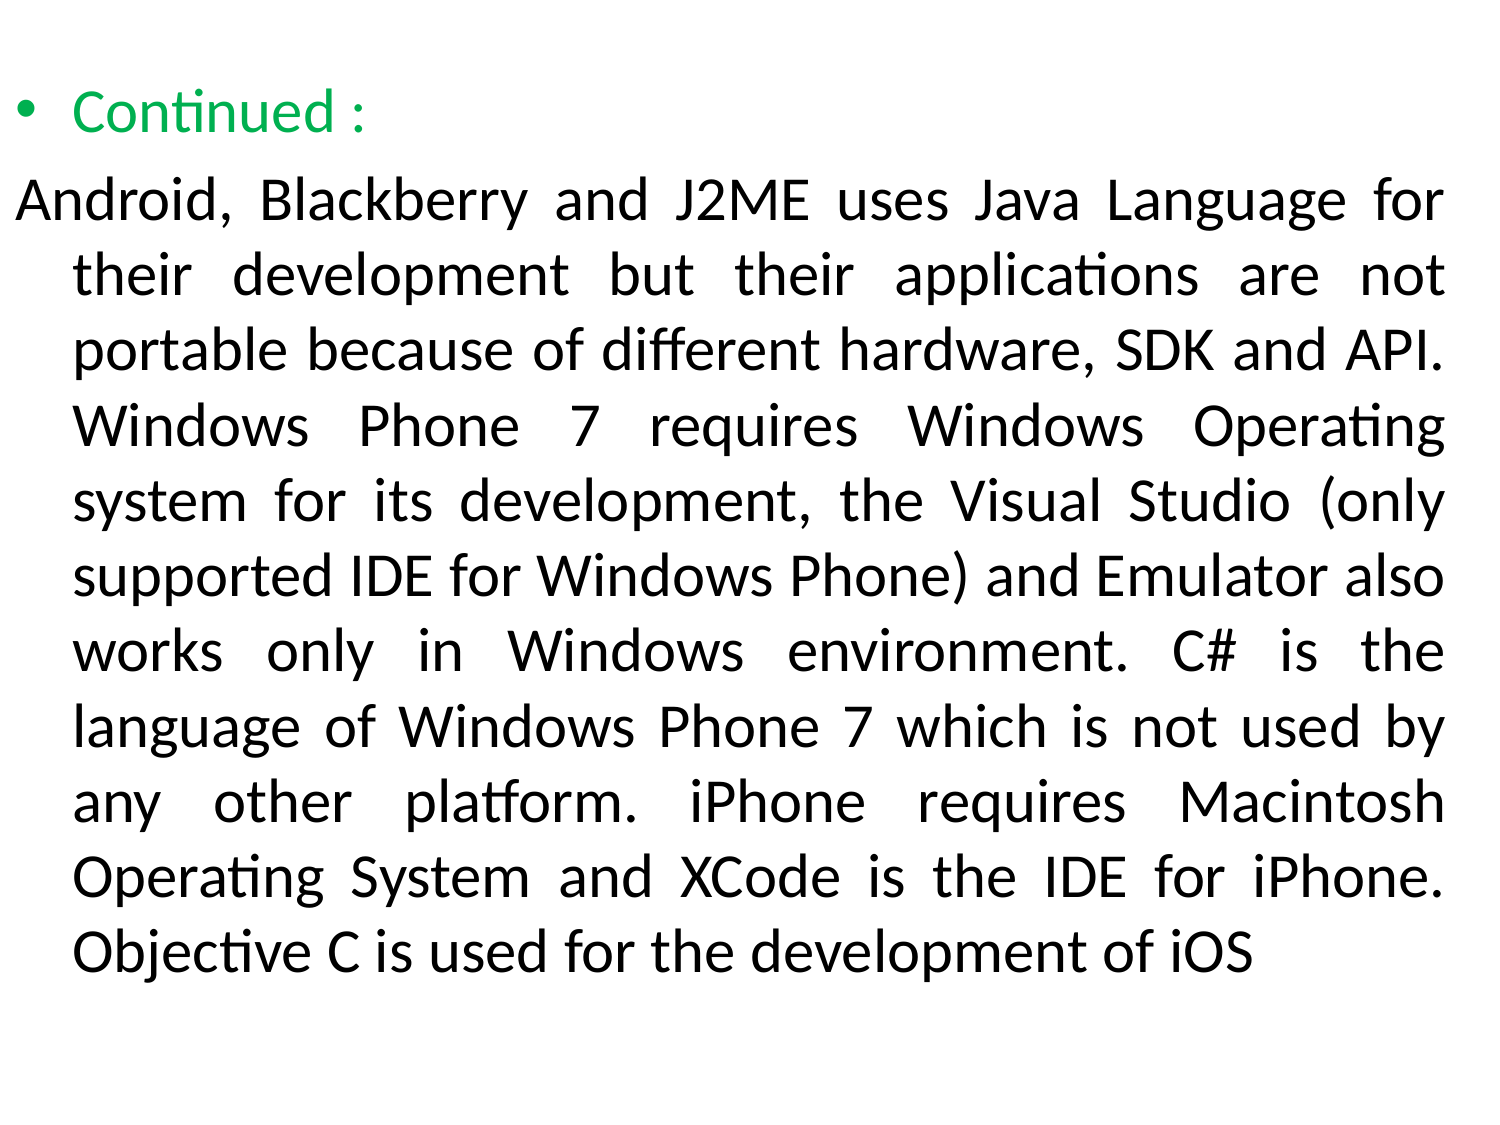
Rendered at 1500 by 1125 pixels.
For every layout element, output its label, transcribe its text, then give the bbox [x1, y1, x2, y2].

list Continued : Android, Blackberry and J2ME uses Java Language for their development but their applications are not portable because of different hardware, SDK and API. Windows Phone 7 requires Windows Operating system for its development, the Visual Studio (only supported IDE for Windows Phone) and Emulator also works only in Windows environment. C# is the language of Windows Phone 7 which is not used by any other platform. iPhone requires Macintosh Operating System and XCode is the IDE for iPhone. Objective C is used for the development of iOS [0, 62, 1463, 1005]
